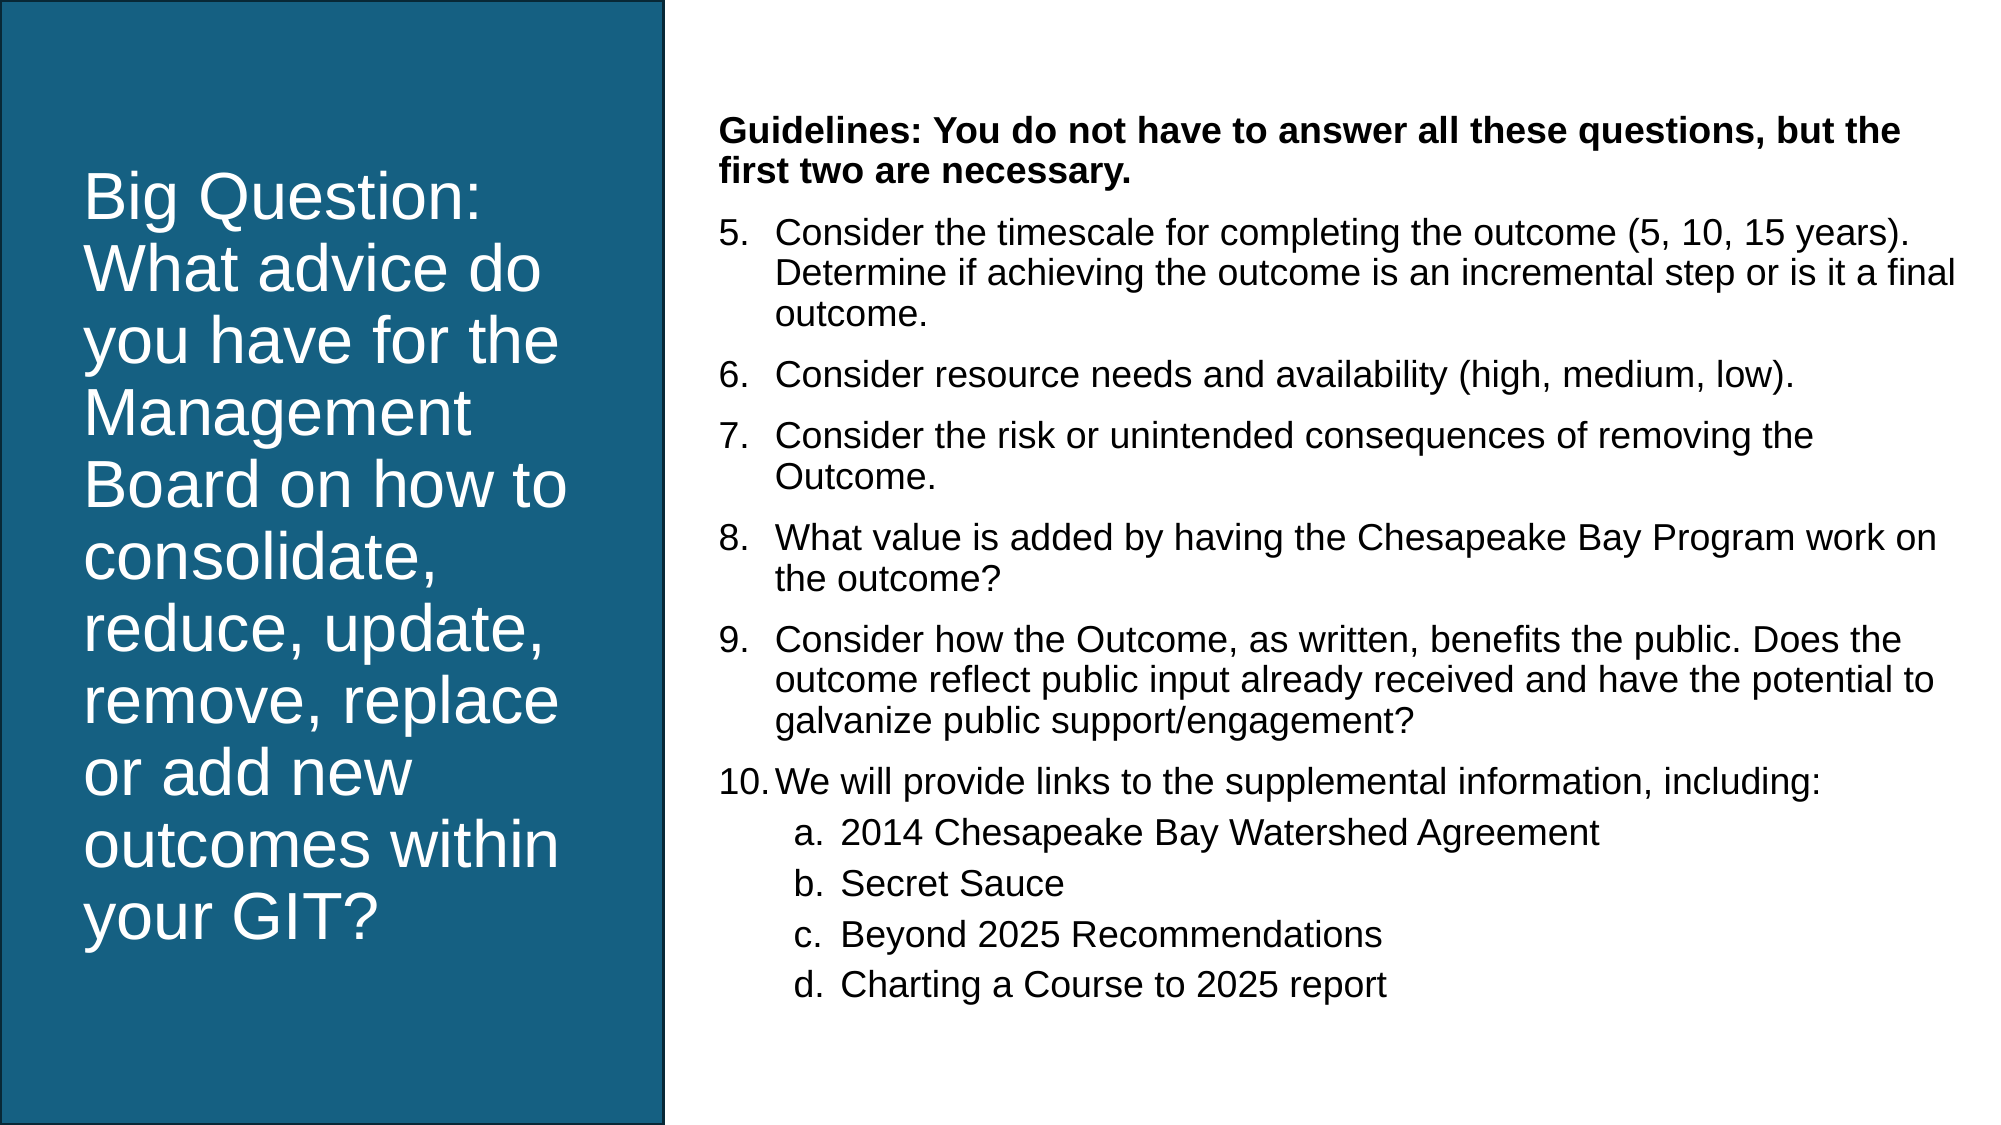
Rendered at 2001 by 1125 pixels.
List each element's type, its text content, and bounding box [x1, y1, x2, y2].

title Big Question: What advice do you have for the Management Board on how to consolidate, reduce, update, remove, replace or add new outcomes within your GIT?​ [68, 122, 617, 1042]
text_box [0, 0, 664, 1125]
list Guidelines:​ You do not have to answer all these questions, but the first two are necessary. Consider the timescale for completing the outcome (5, 10, 15 years). Determine if achieving the outcome is an incremental step or is it a final outcome.​ Consider resource needs and availability (high, medium, low).​ Consider the risk or unintended consequences of removing the Outcome. What value is added by having the Chesapeake Bay Program work on the outcome? Consider how the Outcome, as written, benefits the public. Does the outcome reflect public input already received and have the potential to galvanize public support/engagement? We will provide links to the supplemental information, including: 2014 Chesapeake Bay Watershed Agreement Secret Sauce Beyond 2025 Recommendations Charting a Course to 2025 report [703, 13, 1982, 1104]
